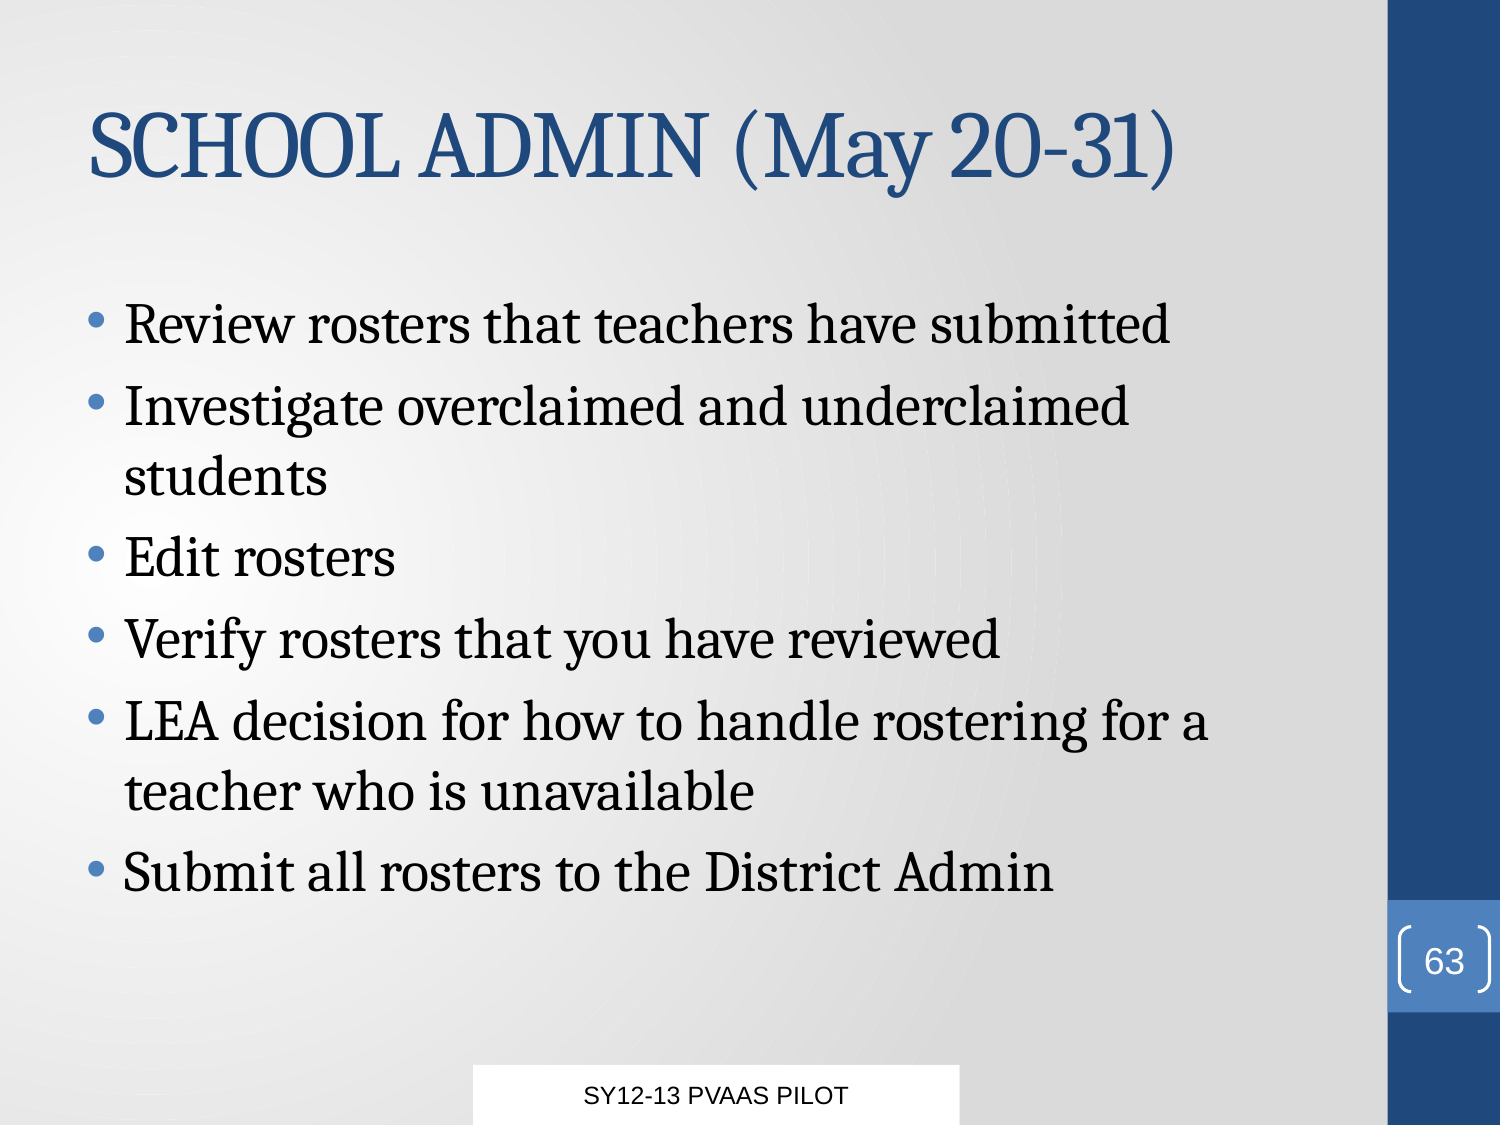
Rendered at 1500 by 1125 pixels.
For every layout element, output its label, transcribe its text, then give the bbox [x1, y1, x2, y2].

title SCHOOL ADMIN (May 20-31) [75, 45, 1325, 233]
slide_number 63 [1397, 925, 1492, 994]
list Review rosters that teachers have submitted Investigate overclaimed and underclaimed students Edit rosters Verify rosters that you have reviewed LEA decision for how to handle rostering for a teacher who is unavailable Submit all rosters to the District Admin [52, 277, 1335, 1065]
text_box SY12-13 PVAAS PILOT [473, 1064, 960, 1125]
